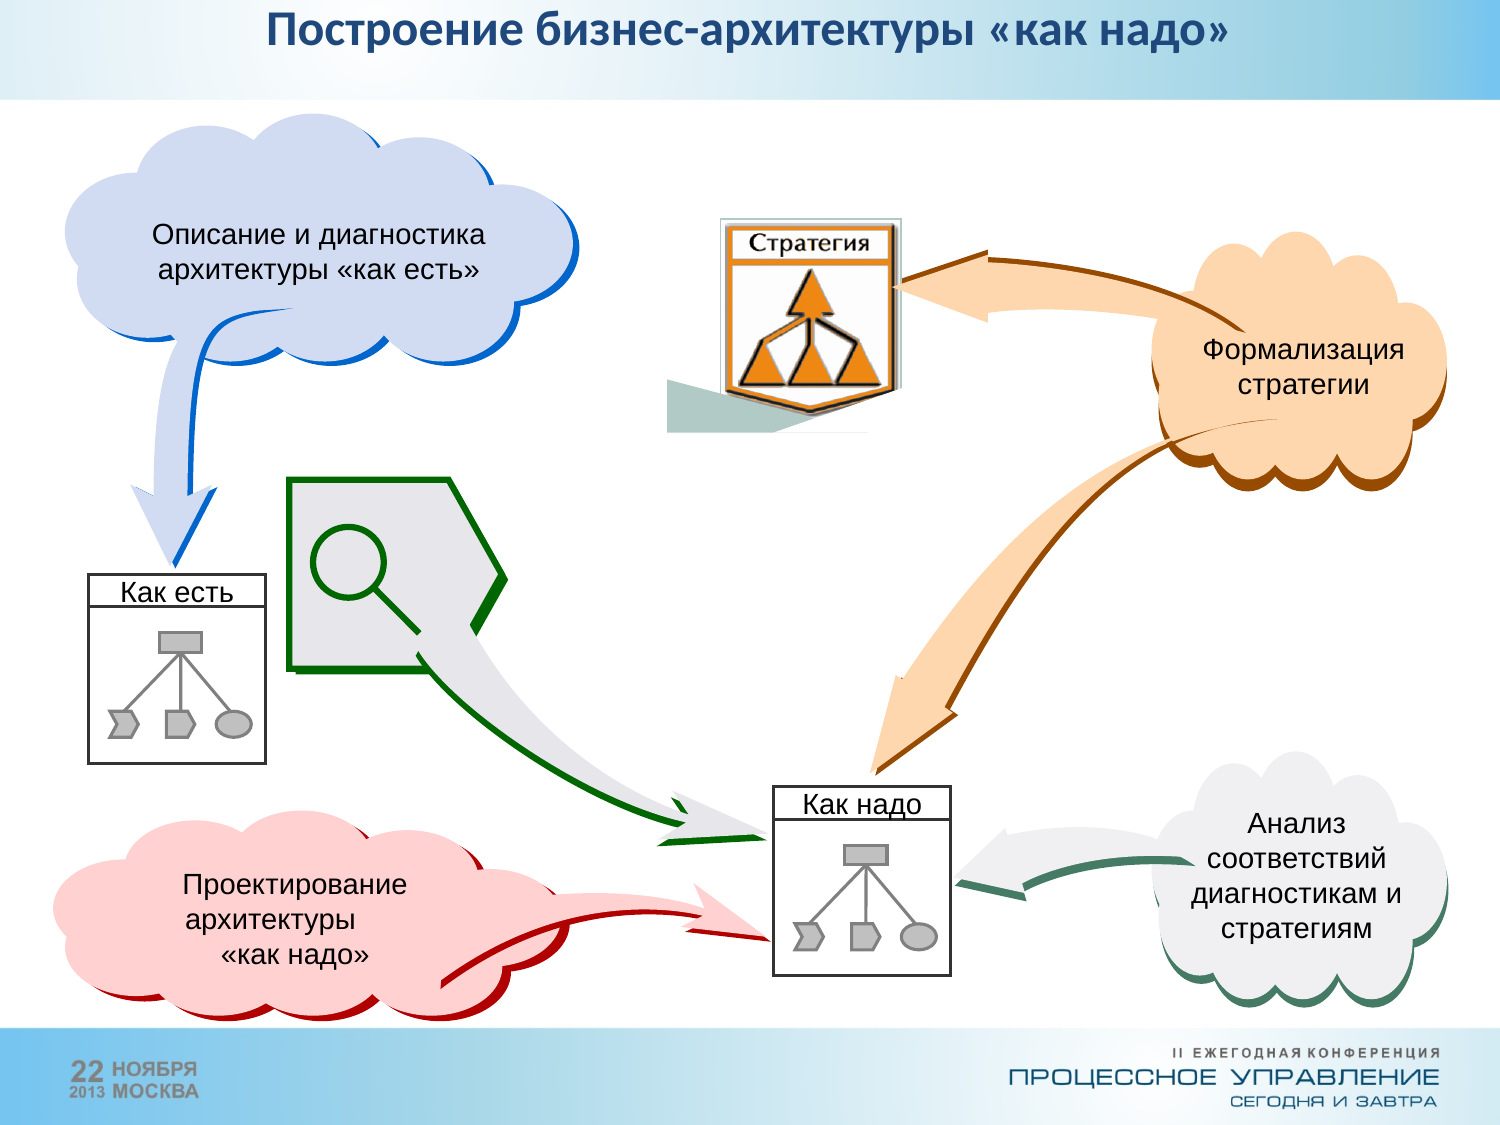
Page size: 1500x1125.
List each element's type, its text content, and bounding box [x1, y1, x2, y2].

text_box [1151, 231, 1448, 480]
text_box [956, 827, 1145, 894]
text_box [656, 835, 768, 847]
text_box [166, 711, 195, 738]
text_box [453, 485, 509, 636]
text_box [1151, 751, 1448, 1000]
text_box [905, 249, 988, 282]
text_box [905, 254, 1145, 323]
text_box [670, 797, 686, 813]
text_box [576, 883, 767, 937]
text_box [667, 379, 783, 433]
text_box [109, 711, 139, 738]
text_box [188, 374, 201, 495]
text_box [1023, 856, 1145, 892]
text_box [172, 487, 218, 569]
text_box [988, 257, 1145, 287]
text_box Как есть [88, 574, 266, 607]
text_box [773, 379, 1081, 433]
text_box [159, 632, 202, 653]
list Построение бизнес-архитектуры «как надо» [29, 0, 1471, 102]
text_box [52, 810, 562, 1016]
text_box [956, 880, 1027, 902]
text_box [88, 607, 266, 764]
picture [0, 0, 1500, 1125]
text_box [773, 786, 951, 977]
text_box [875, 456, 1145, 776]
text_box [216, 711, 252, 738]
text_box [64, 113, 574, 362]
text_box [295, 669, 428, 675]
text_box [312, 526, 384, 598]
text_box [415, 651, 684, 828]
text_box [1151, 486, 1448, 492]
text_box [576, 910, 700, 924]
text_box [869, 448, 1145, 774]
text_box [685, 929, 768, 942]
text_box [130, 374, 213, 567]
text_box [417, 587, 768, 840]
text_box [562, 815, 570, 1022]
text_box [289, 479, 502, 669]
